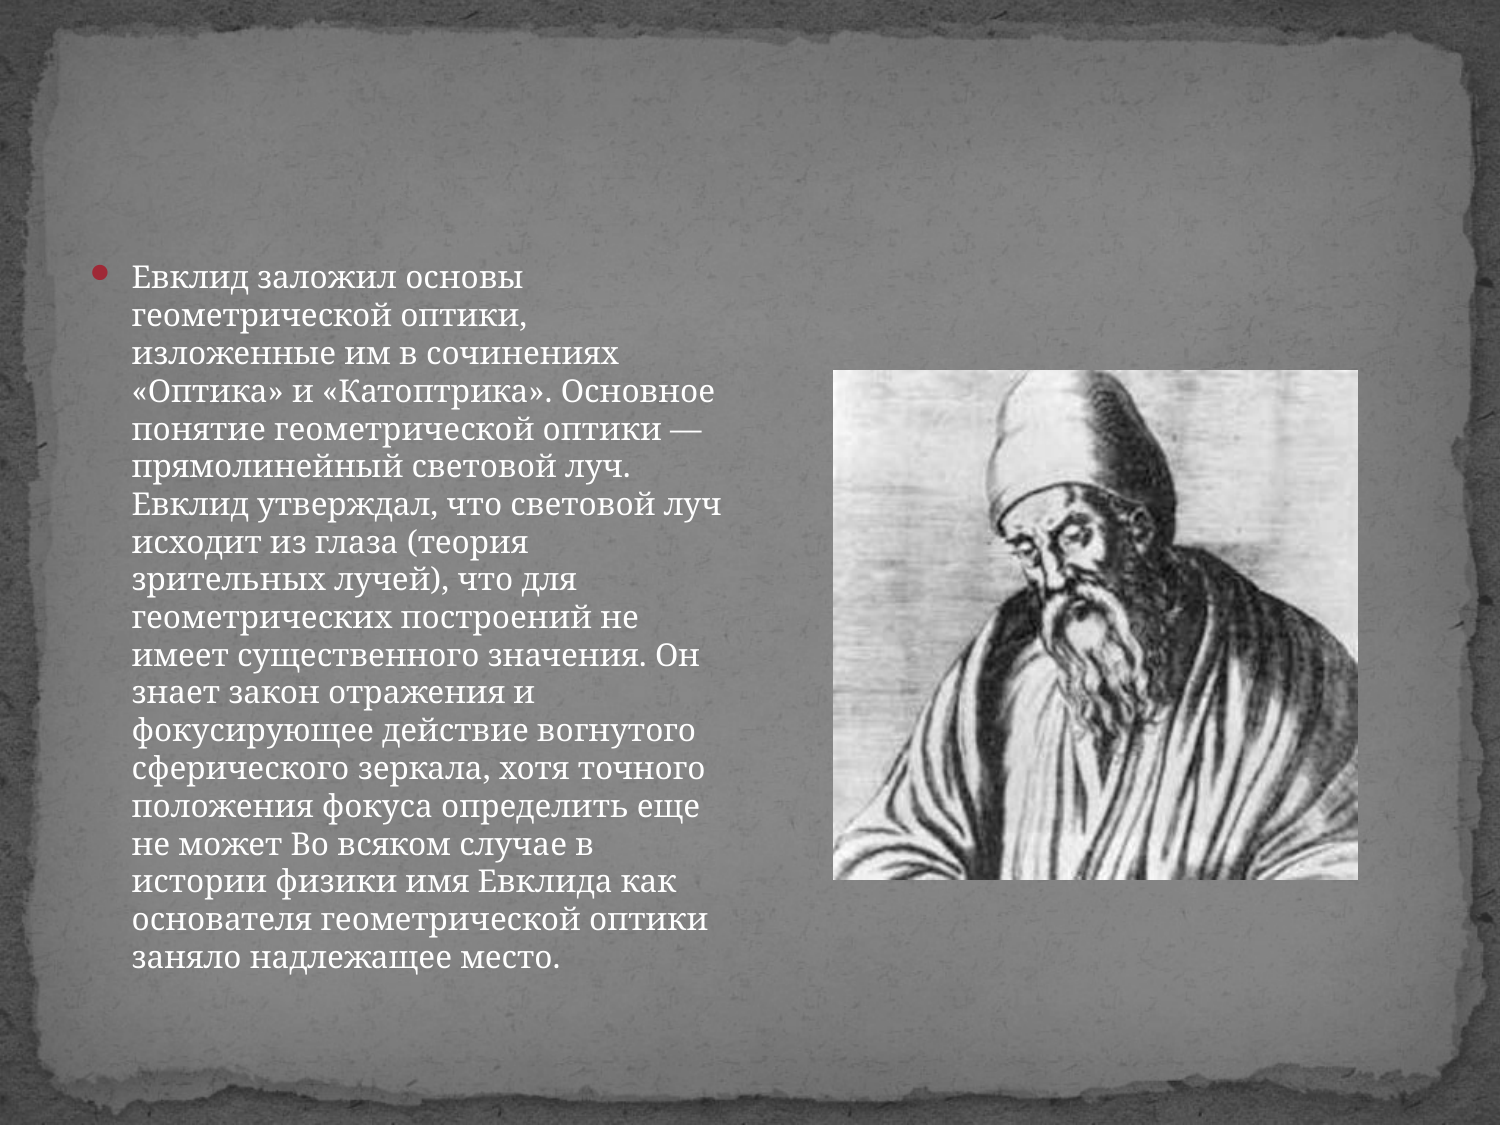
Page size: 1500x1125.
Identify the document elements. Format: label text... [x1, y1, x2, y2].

list Евклид заложил основы геометрической оптики, изложенные им в сочинениях «Оптика» и «Катоптрика». Основное понятие геометрической оптики — прямолинейный световой луч. Евклид утверждал, что световой луч исходит из глаза (теория зрительных лучей), что для геометрических построений не имеет существенного значения. Он знает закон отражения и фокусирующее действие вогнутого сферического зеркала, хотя точного положения фокуса определить еще не может Во всяком случае в истории физики имя Евклида как основателя геометрической оптики заняло надлежащее место. [74, 249, 742, 1001]
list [835, 372, 1357, 879]
